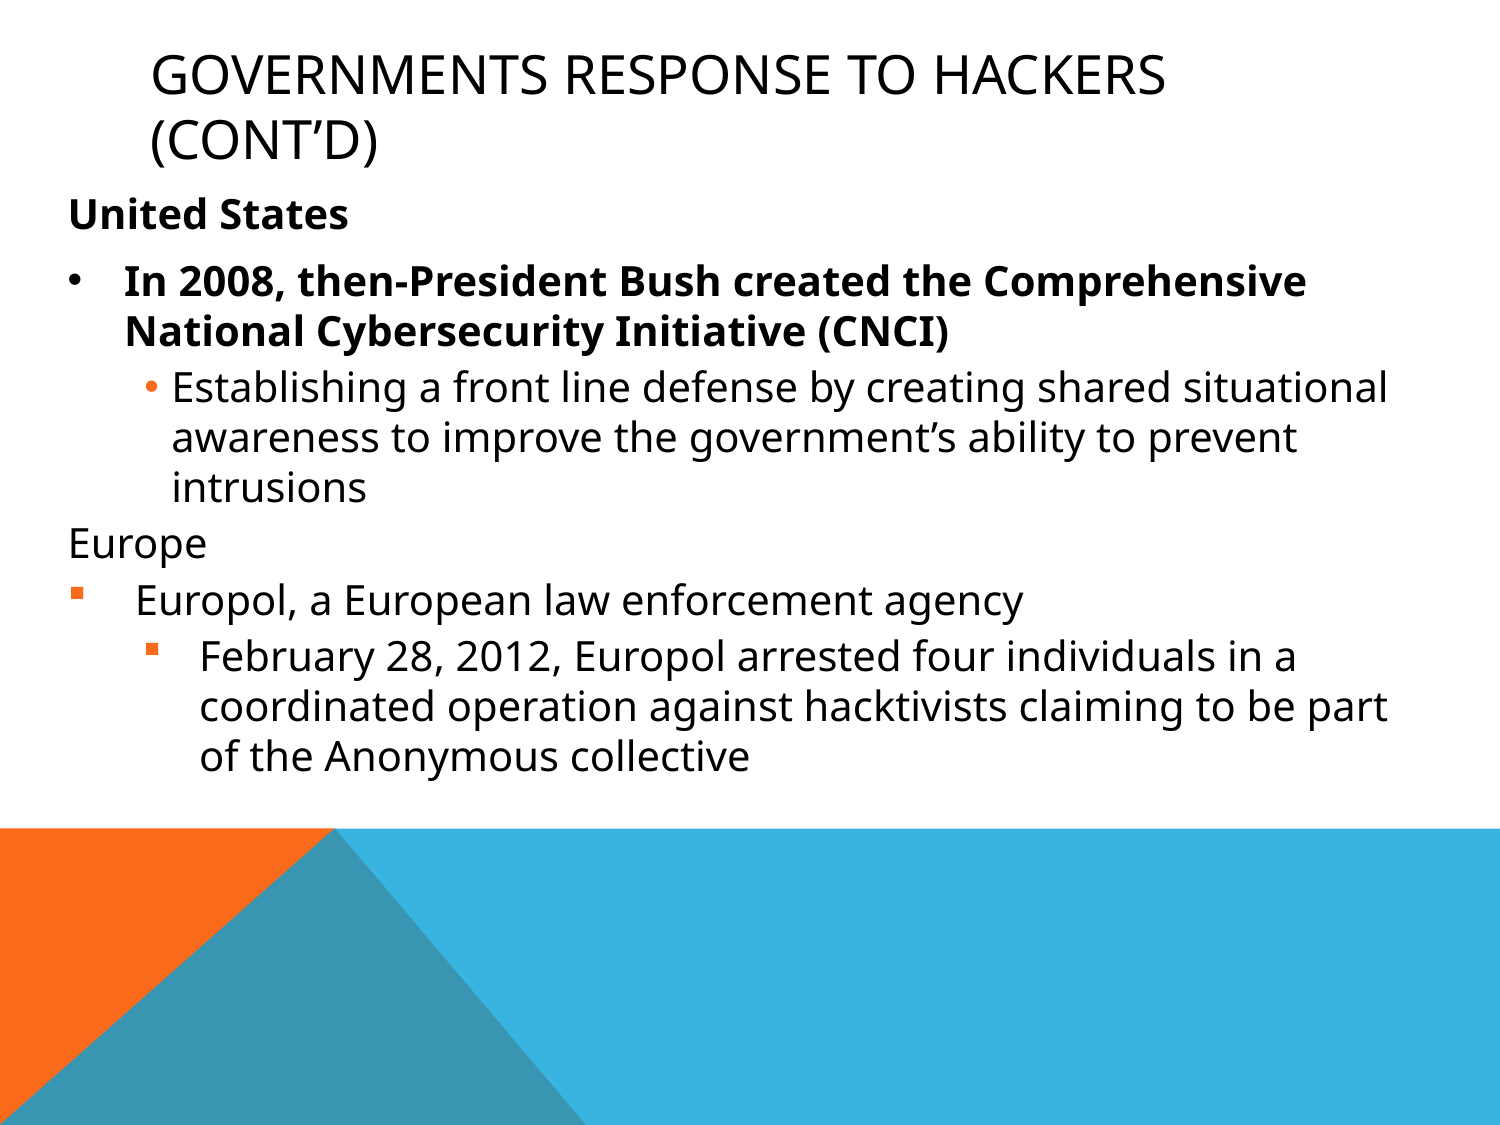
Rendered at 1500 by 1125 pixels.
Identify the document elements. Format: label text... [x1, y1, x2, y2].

list United States In 2008, then-President Bush created the Comprehensive National Cybersecurity Initiative (CNCI) Establishing a front line defense by creating shared situational awareness to improve the government’s ability to prevent intrusions Europe Europol, a European law enforcement agency February 28, 2012, Europol arrested four individuals in a coordinated operation against hacktivists claiming to be part of the Anonymous collective [52, 180, 1447, 1036]
title Governments Response to hackers (cont’d) [135, 60, 1369, 150]
